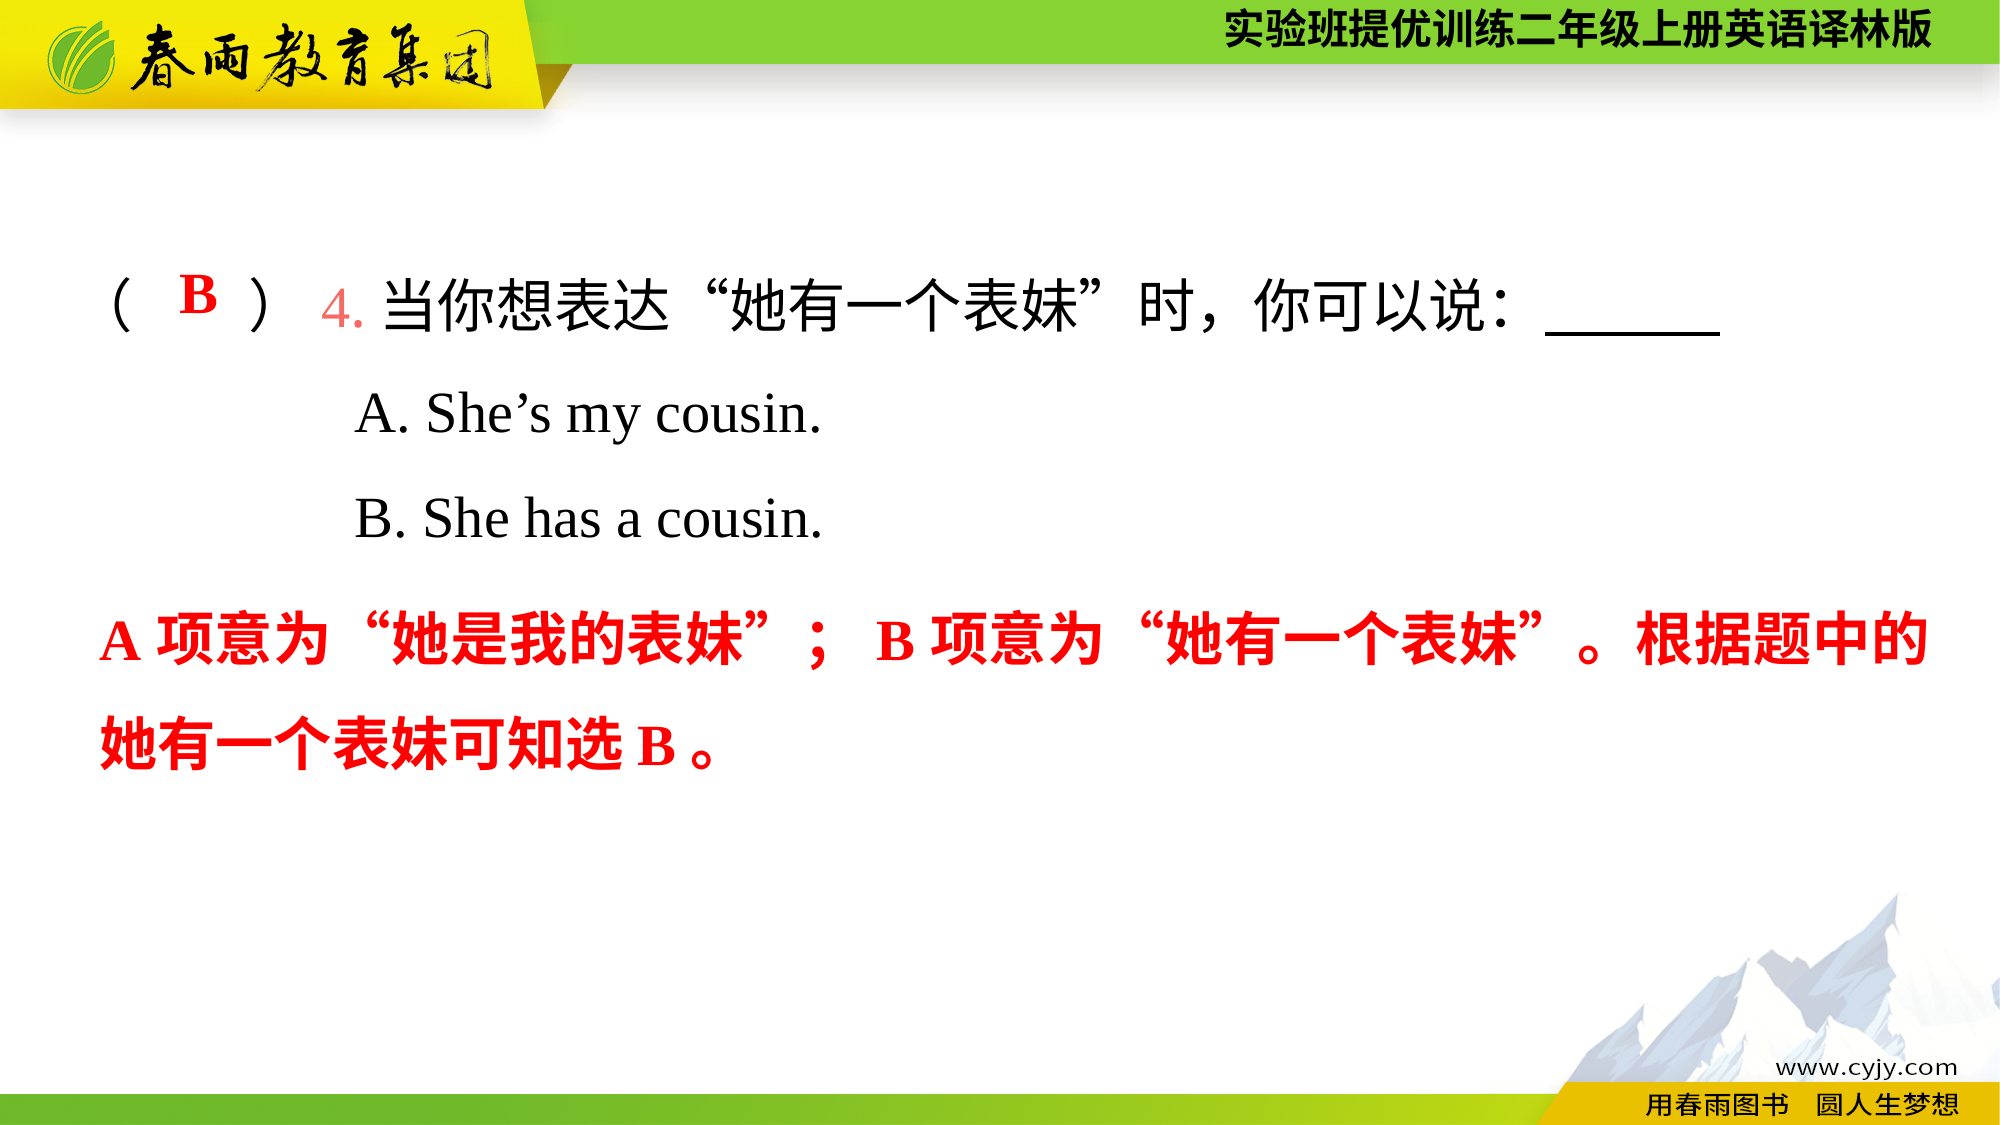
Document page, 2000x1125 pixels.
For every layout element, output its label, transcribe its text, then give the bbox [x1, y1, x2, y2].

text_box A项意为“她是我的表妹”；B项意为“她有一个表妹”。根据题中的她有一个表妹可知选B。 [84, 559, 1945, 785]
list （ ）4.当你想表达“她有一个表妹”时，你可以说： A. She’s my cousin. B. She has a cousin. [59, 227, 1944, 561]
picture [0, 0, 2000, 1125]
text_box B [164, 247, 233, 333]
